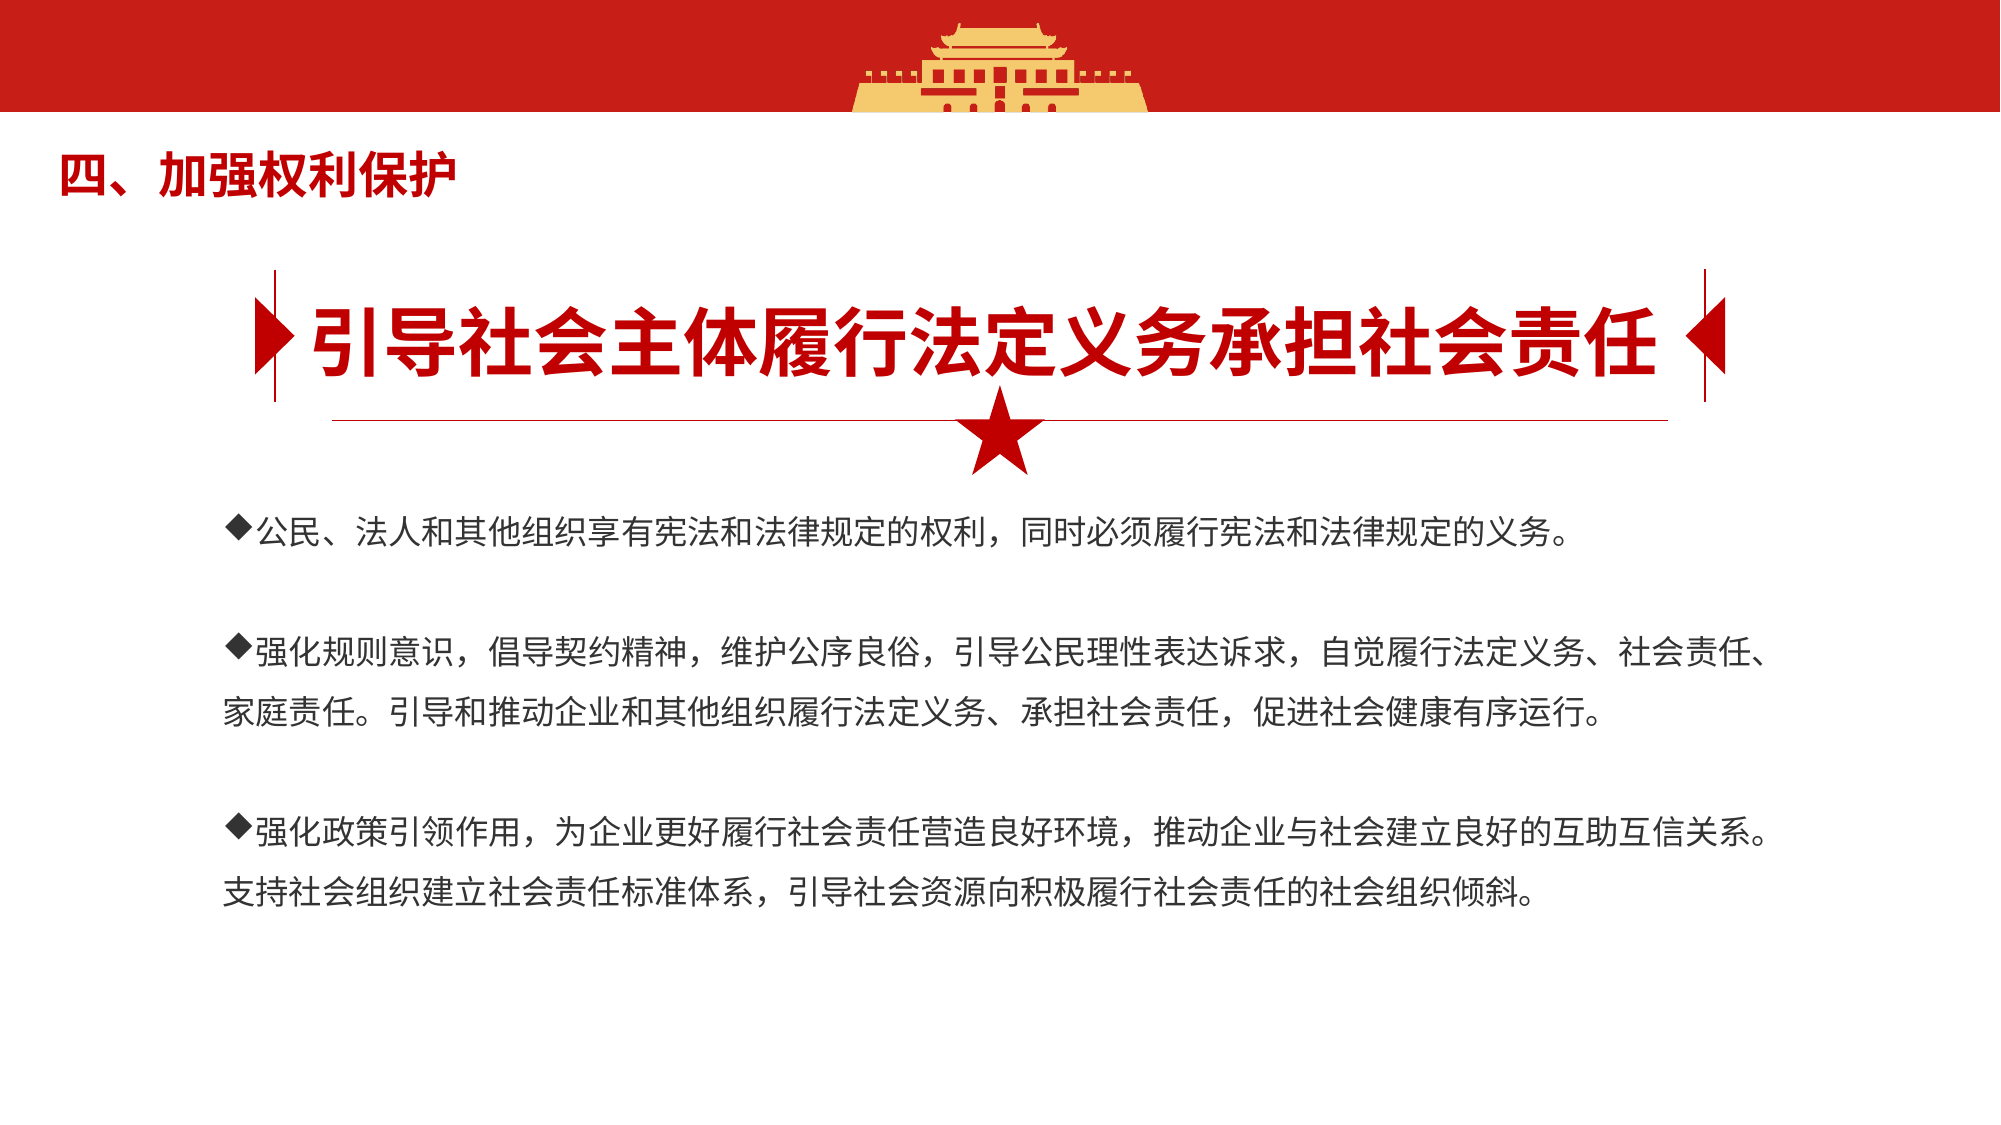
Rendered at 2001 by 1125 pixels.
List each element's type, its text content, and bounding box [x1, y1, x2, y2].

picture [835, 0, 1165, 163]
list 公民、法人和其他组织享有宪法和法律规定的权利，同时必须履行宪法和法律规定的义务。 强化规则意识，倡导契约精神，维护公序良俗，引导公民理性表达诉求，自觉履行法定义务、社会责任、家庭责任。引导和推动企业和其他组织履行法定义务、承担社会责任，促进社会健康有序运行。 强化政策引领作用，为企业更好履行社会责任营造良好环境，推动企业与社会建立良好的互助互信关系。支持社会组织建立社会责任标准体系，引导社会资源向积极履行社会责任的社会组织倾斜。 [207, 484, 1793, 1125]
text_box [254, 269, 1726, 403]
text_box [331, 385, 1669, 476]
